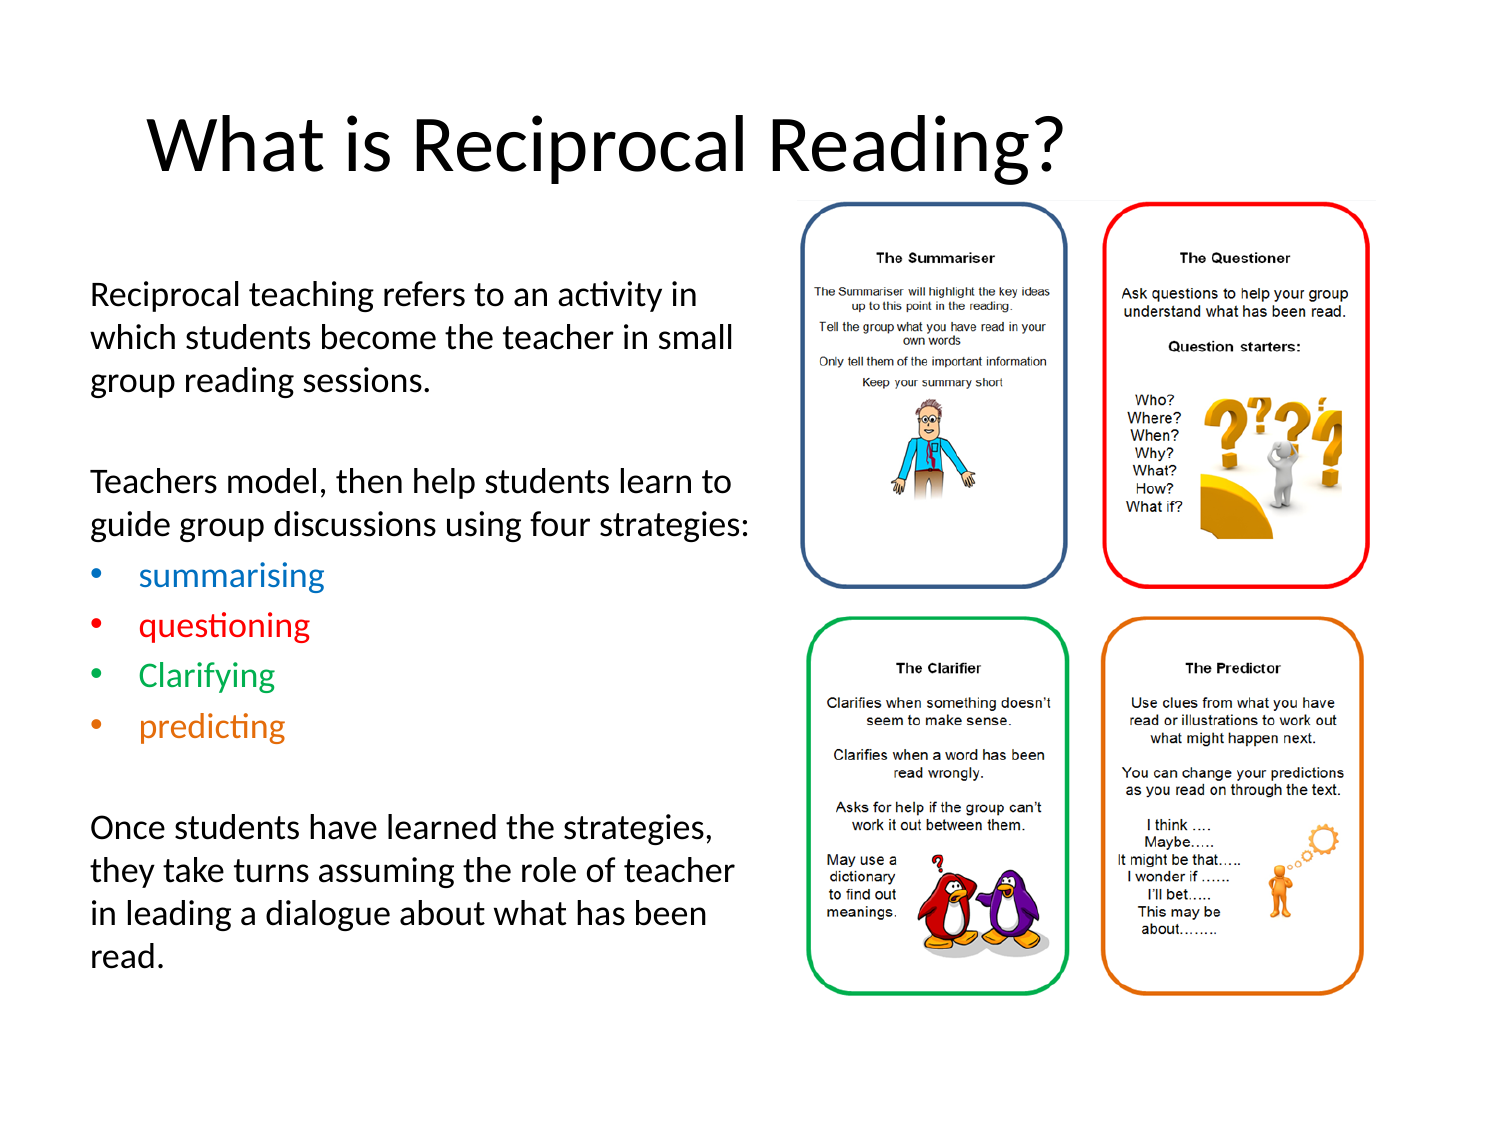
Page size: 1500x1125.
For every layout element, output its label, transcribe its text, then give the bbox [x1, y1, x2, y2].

list Reciprocal teaching refers to an activity in which students become the teacher in small group reading sessions. Teachers model, then help students learn to guide group discussions using four strategies: summarising questioning Clarifying predicting Once students have learned the strategies, they take turns assuming the role of teacher in leading a dialogue about what has been read. [75, 262, 774, 1005]
title What is Reciprocal Reading? [75, 45, 1140, 233]
picture [796, 609, 1369, 1000]
picture [796, 195, 1377, 591]
